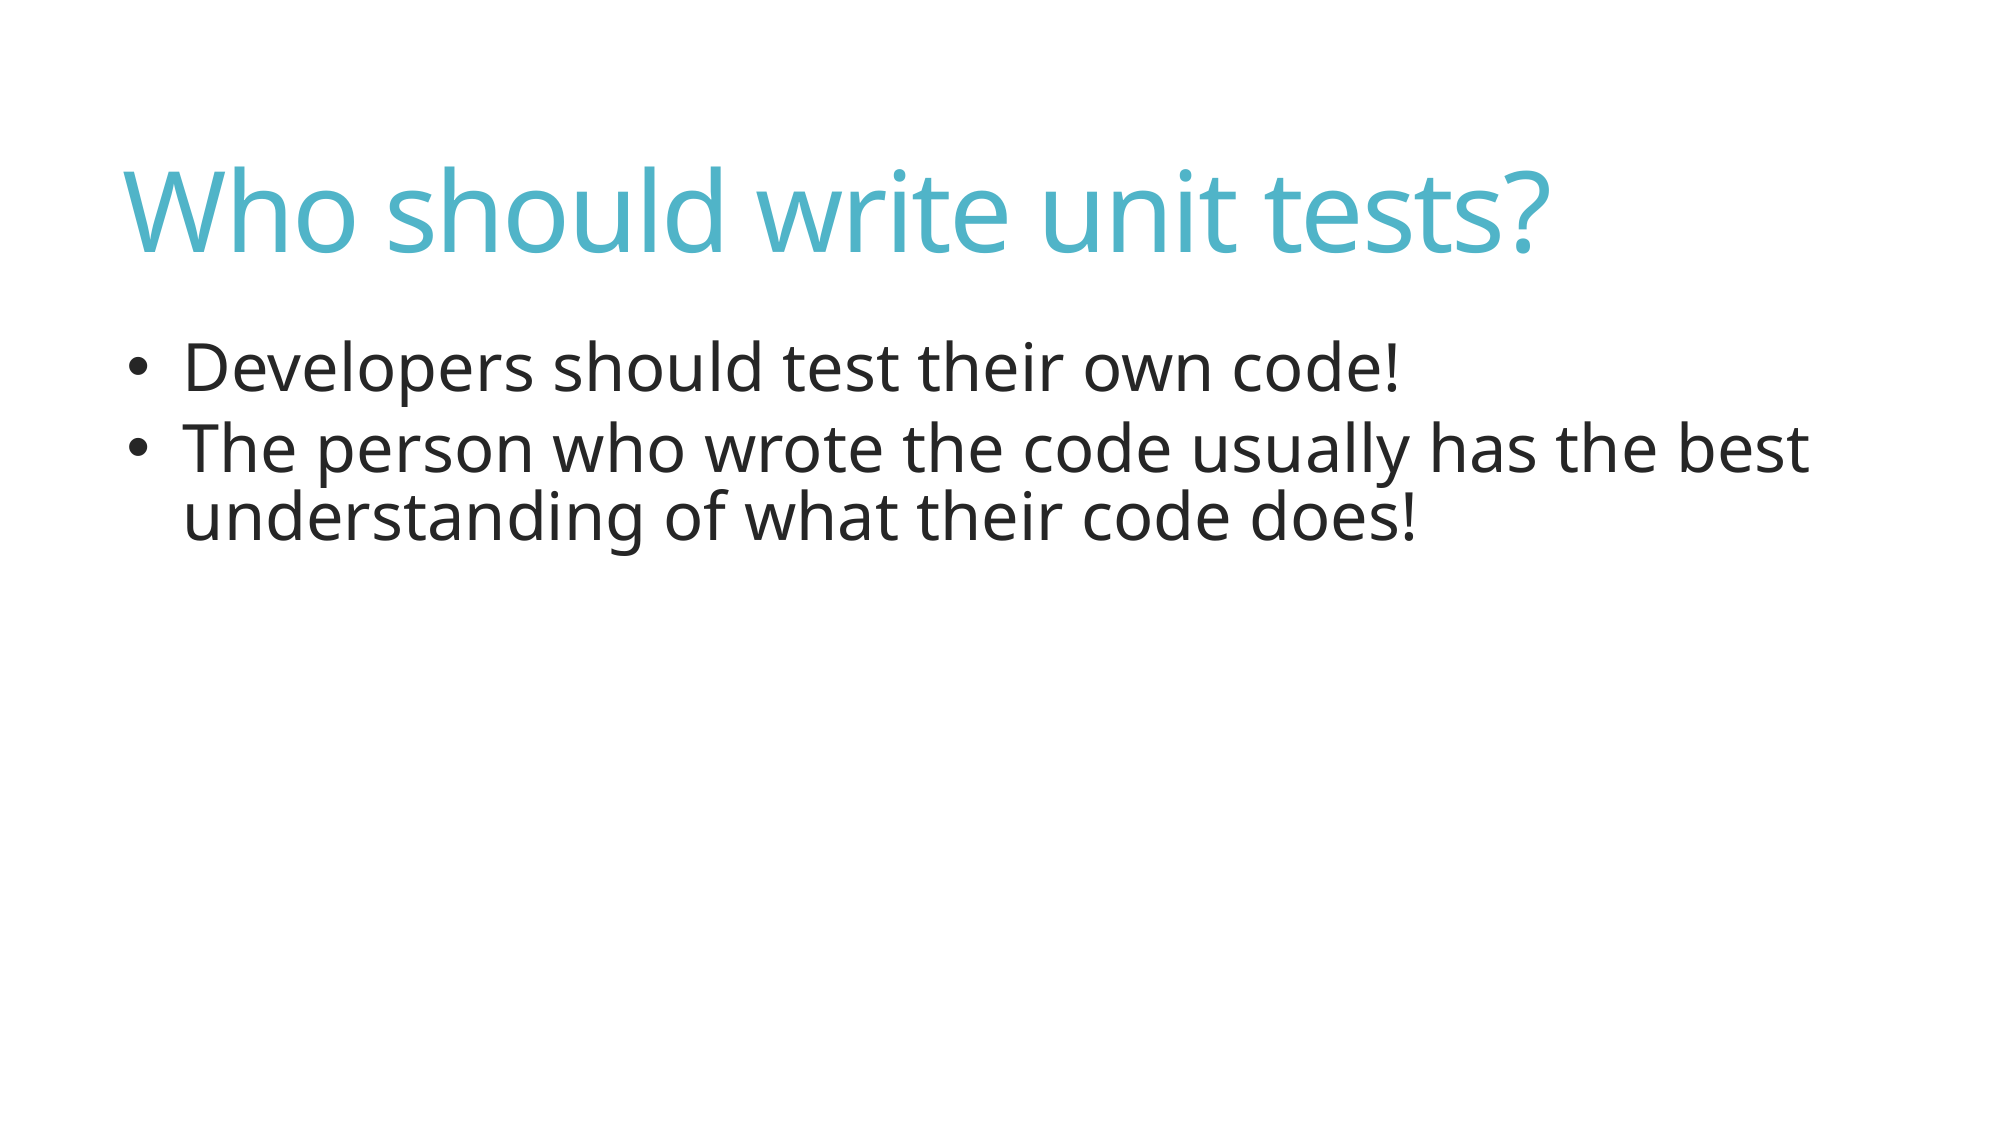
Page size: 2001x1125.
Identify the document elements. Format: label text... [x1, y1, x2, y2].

list Developers should test their own code! The person who wrote the code usually has the best understanding of what their code does! [111, 329, 1876, 948]
title Who should write unit tests? [107, 81, 1875, 354]
